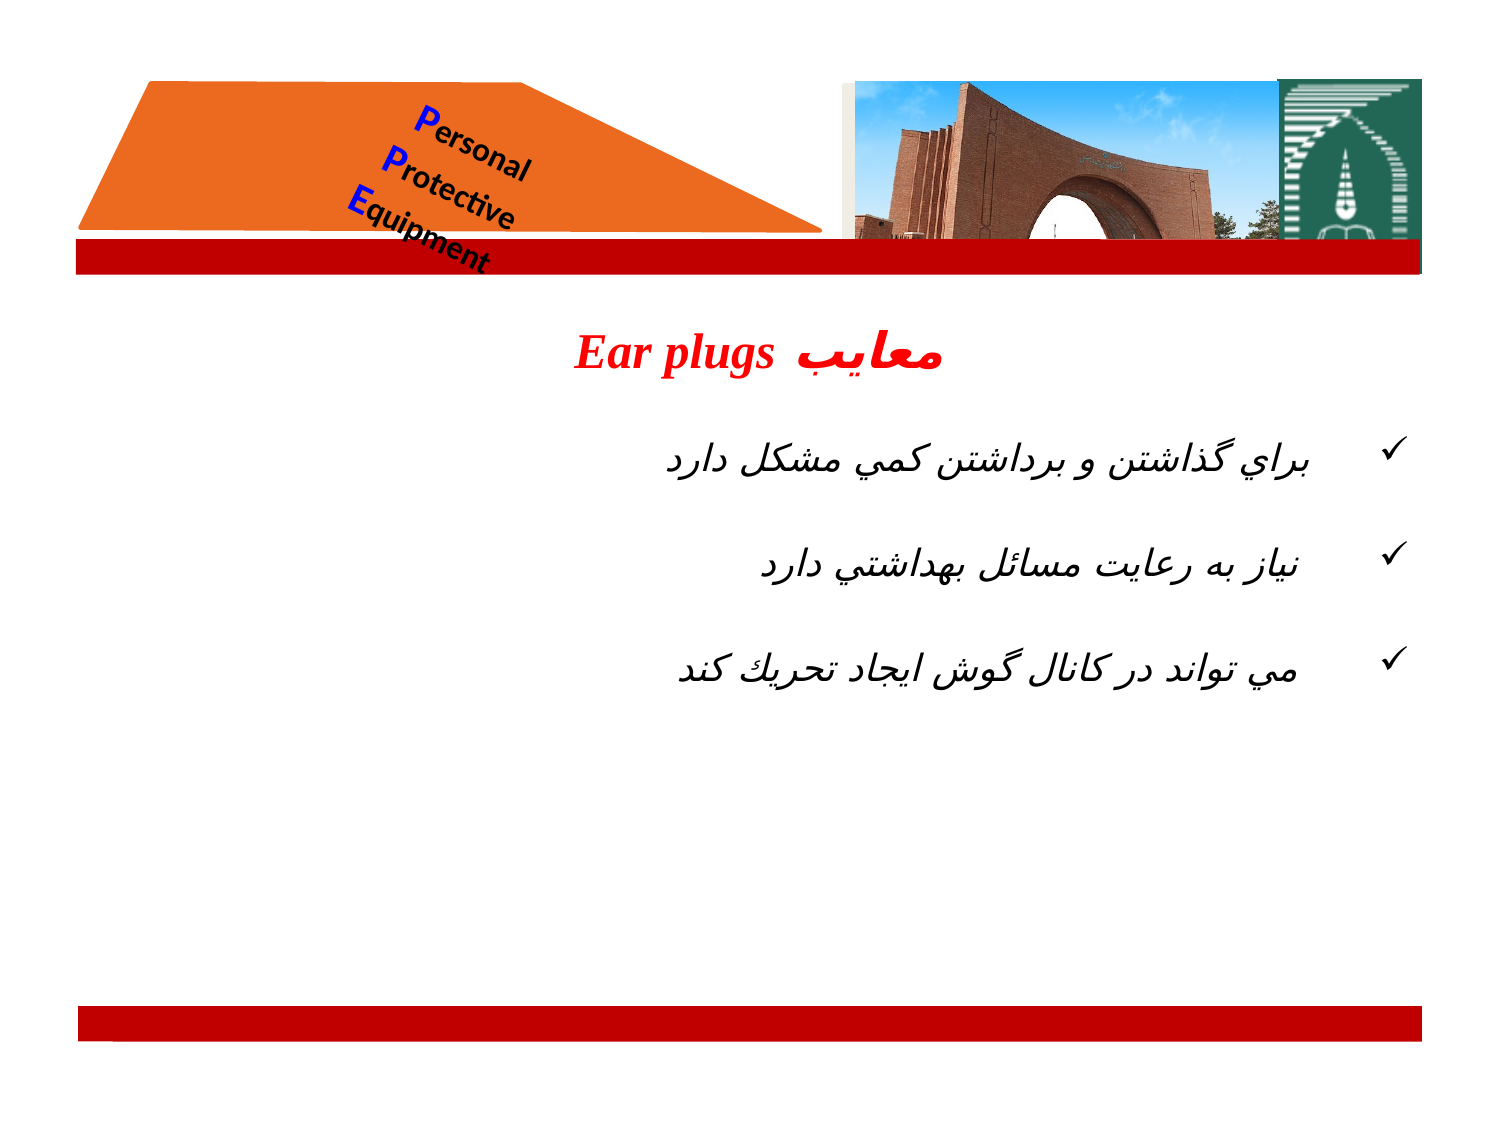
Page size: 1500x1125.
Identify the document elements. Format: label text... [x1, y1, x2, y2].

picture [855, 79, 1422, 262]
list معايب Ear plugs براي گذاشتن و برداشتن كمي مشكل دارد نياز به رعايت مسائل بهداشتي دارد مي تواند در كانال گوش ايجاد تحريك كند [75, 262, 1425, 1005]
